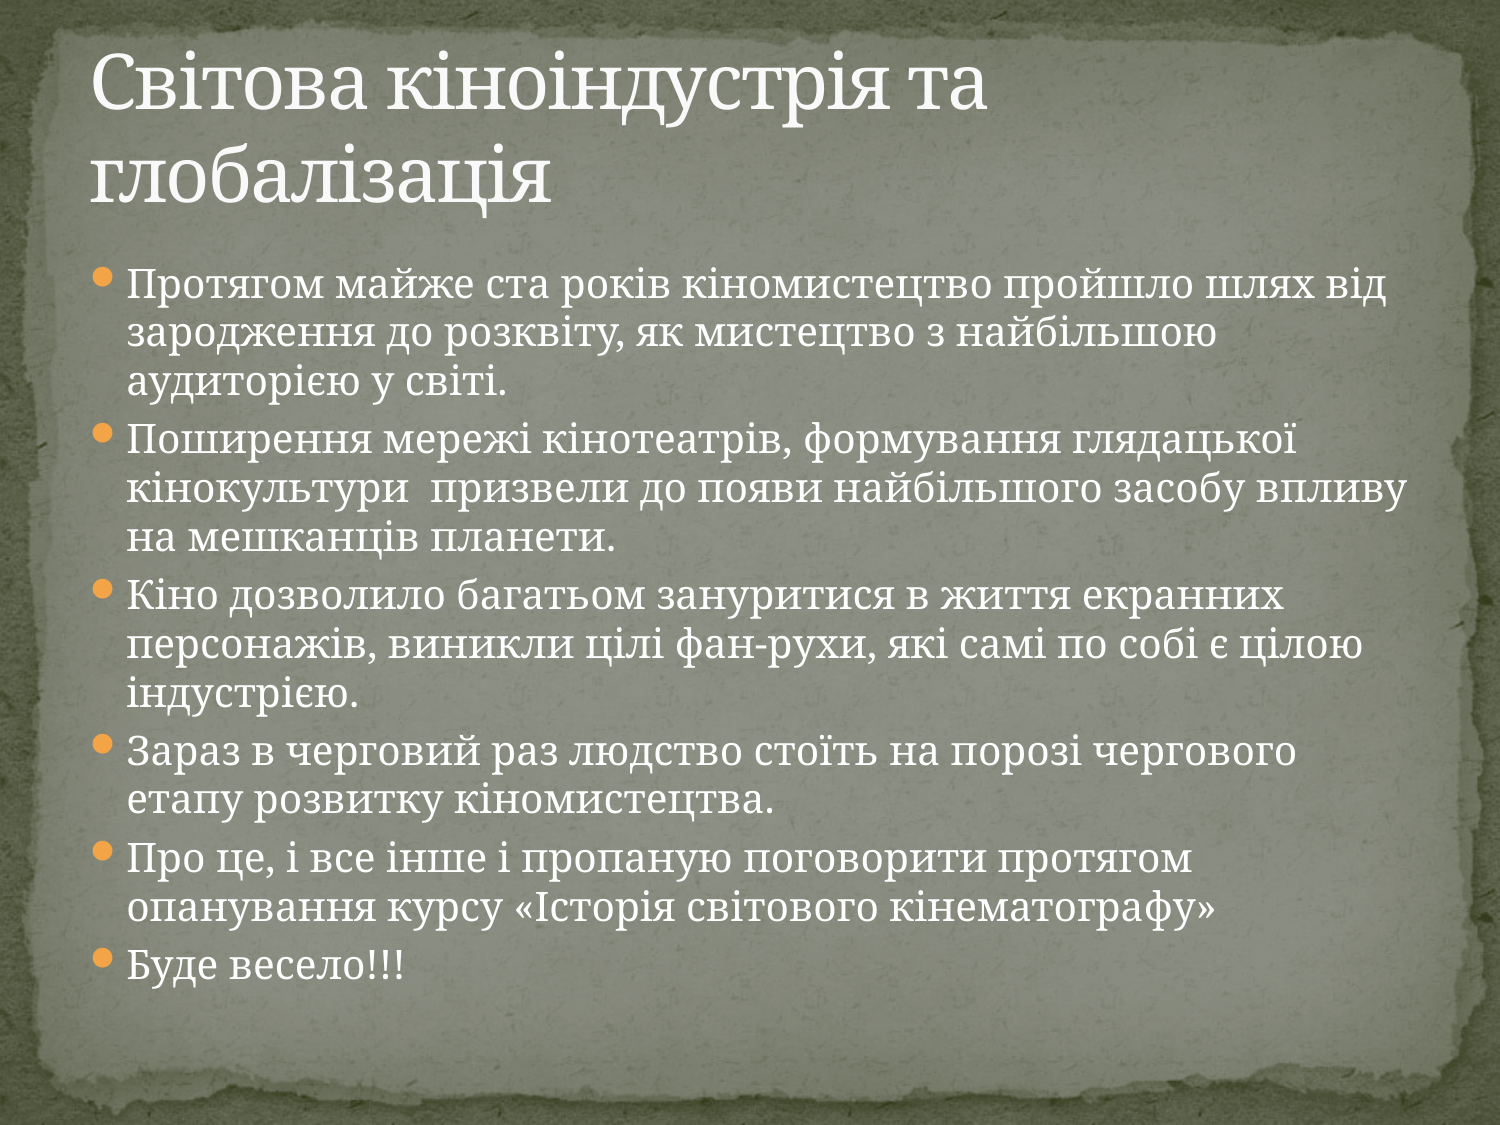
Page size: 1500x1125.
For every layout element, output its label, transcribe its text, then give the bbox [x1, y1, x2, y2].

title Світова кіноіндустрія та глобалізація [74, 24, 1425, 225]
list Протягом майже ста років кіномистецтво пройшло шлях від зародження до розквіту, як мистецтво з найбільшою аудиторією у світі. Поширення мережі кінотеатрів, формування глядацької кінокультури призвели до появи найбільшого засобу впливу на мешканців планети. Кіно дозволило багатьом зануритися в життя екранних персонажів, виникли цілі фан-рухи, які самі по собі є цілою індустрією. Зараз в черговий раз людство стоїть на порозі чергового етапу розвитку кіномистецтва. Про це, і все інше і пропаную поговорити протягом опанування курсу «Історія світового кінематографу» Буде весело!!! [75, 249, 1425, 1000]
